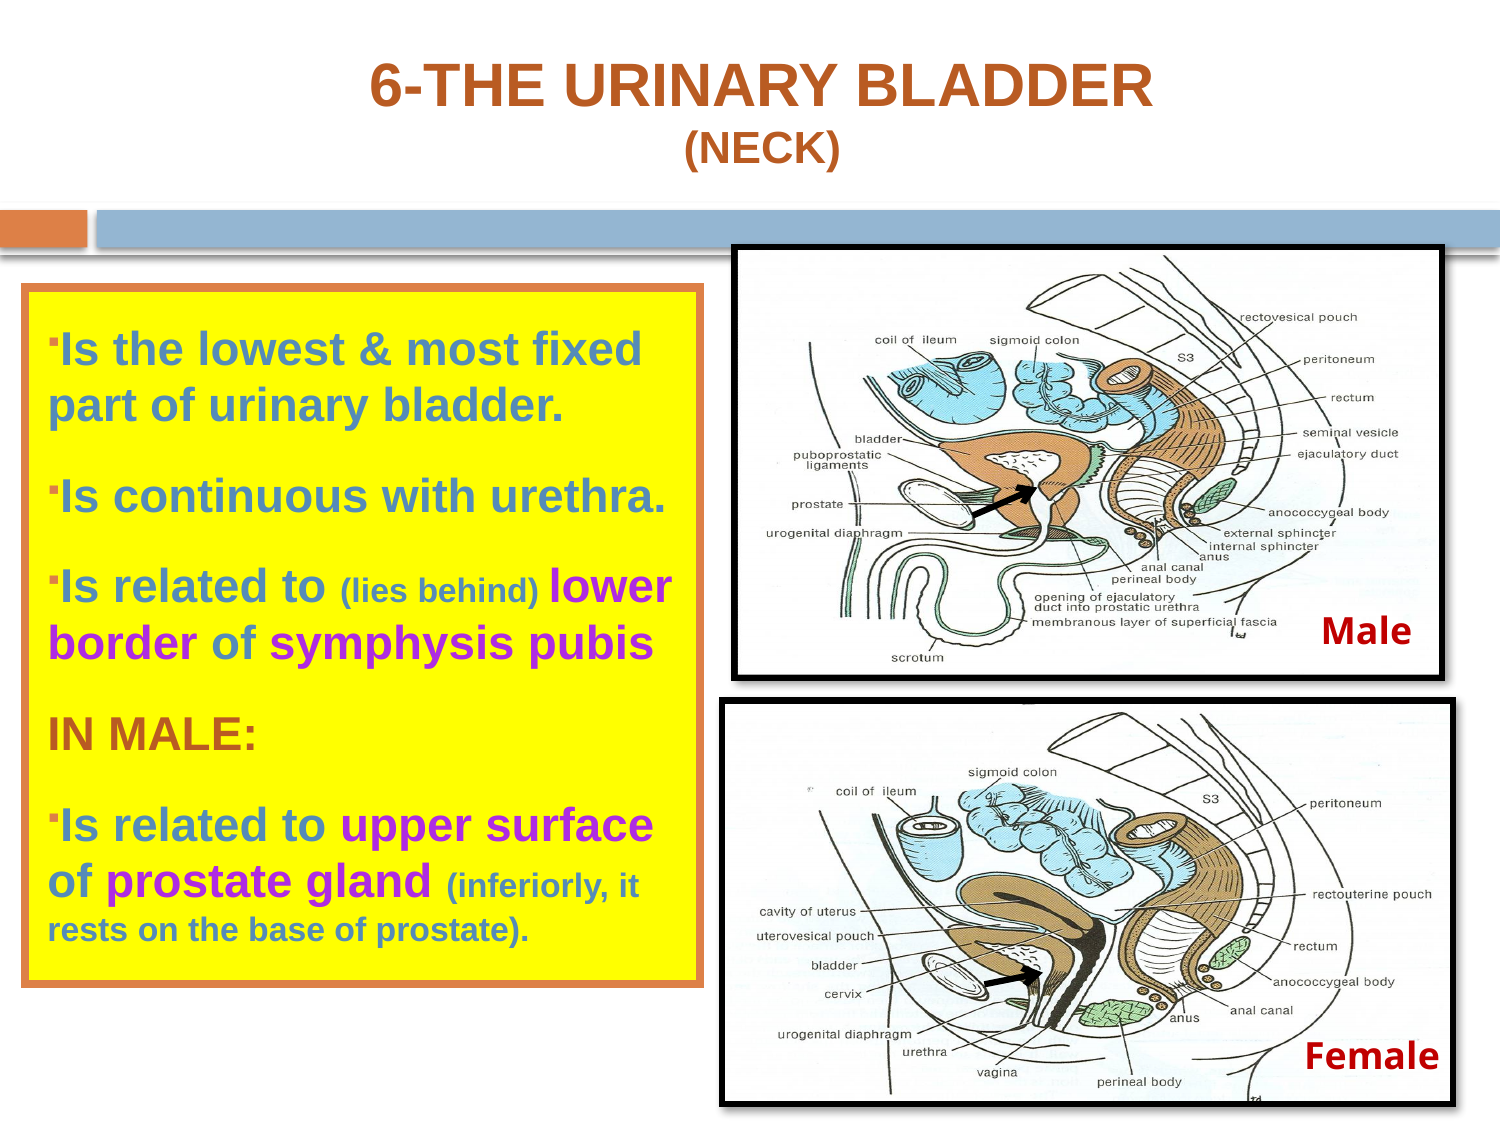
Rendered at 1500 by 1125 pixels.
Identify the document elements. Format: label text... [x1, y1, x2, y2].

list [737, 249, 1440, 676]
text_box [984, 972, 1044, 985]
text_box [972, 487, 1038, 516]
picture [724, 703, 1451, 1102]
list Is the lowest & most fixed part of urinary bladder. Is continuous with urethra. Is related to (lies behind) lower border of symphysis pubis IN MALE: Is related to upper surface of prostate gland (inferiorly, it rests on the base of prostate). [21, 283, 704, 988]
title 6-THE URINARY BLADDER (NECK) [99, 37, 1425, 181]
